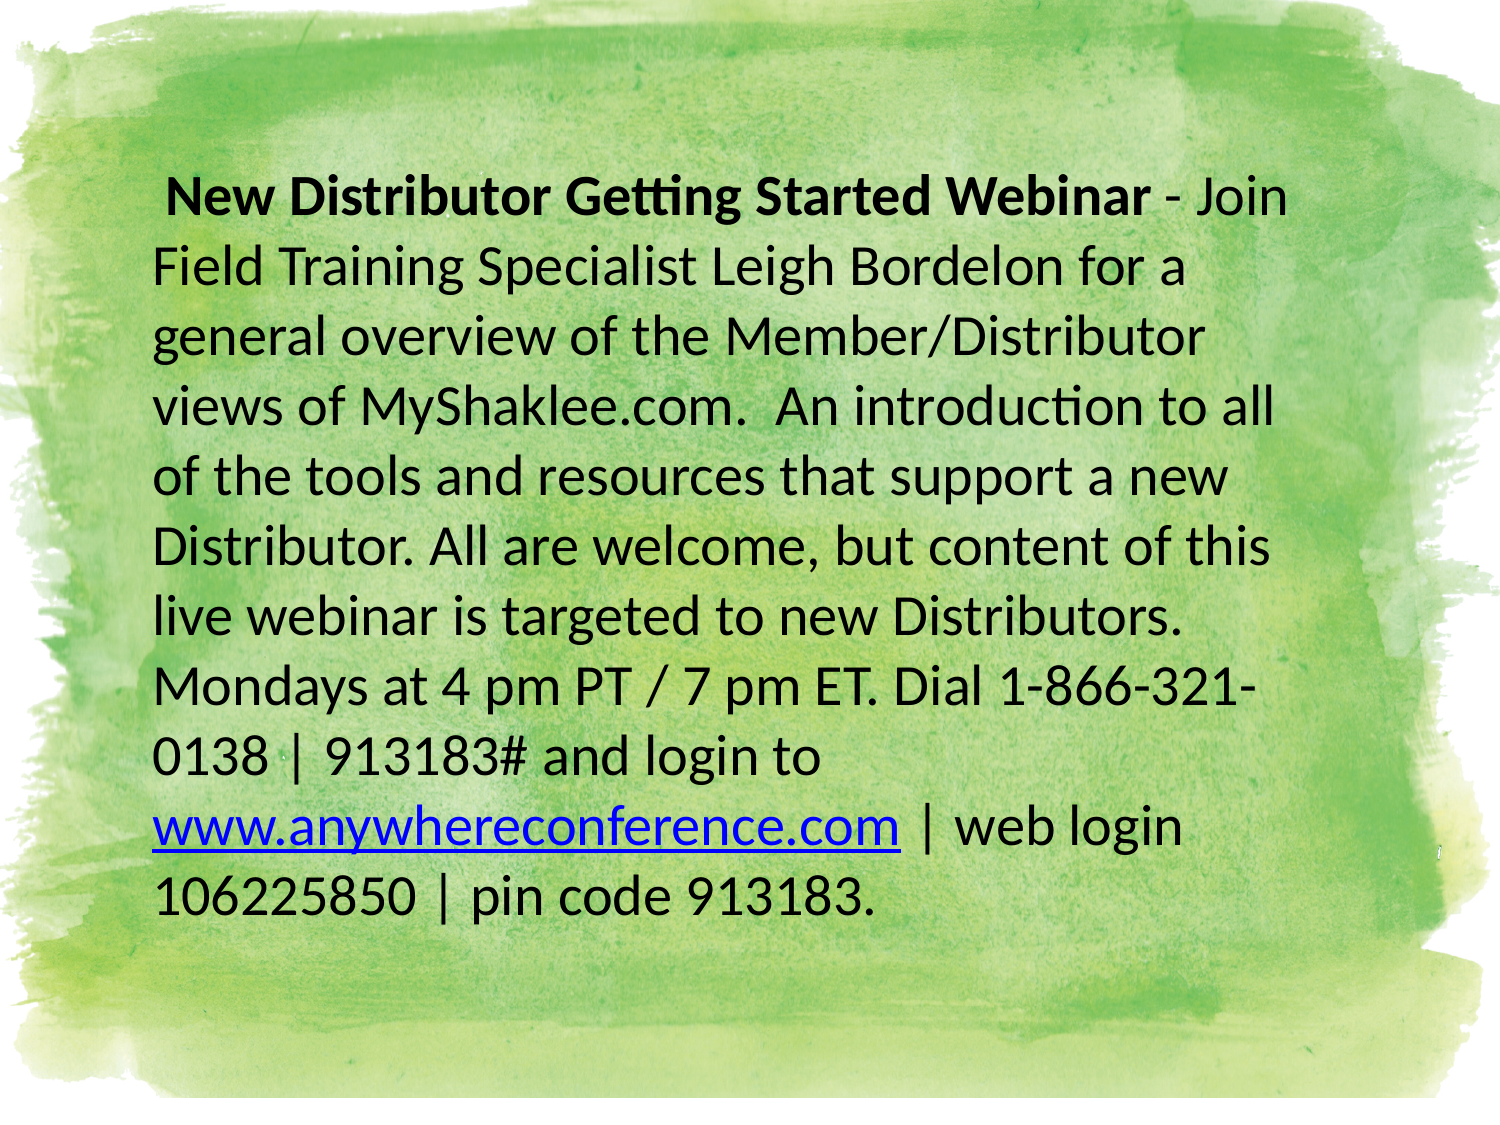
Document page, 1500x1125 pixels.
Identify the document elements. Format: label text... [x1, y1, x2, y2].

text_box New Distributor Getting Started Webinar - Join Field Training Specialist Leigh Bordelon for a general overview of the Member/Distributor views of MyShaklee.com. An introduction to all of the tools and resources that support a new Distributor. All are welcome, but content of this live webinar is targeted to new Distributors. Mondays at 4 pm PT / 7 pm ET. Dial 1-866-321-0138 | 913183# and login to www.anywhereconference.com | web login 106225850 | pin code 913183. [137, 149, 1338, 935]
picture [0, 0, 1500, 1098]
